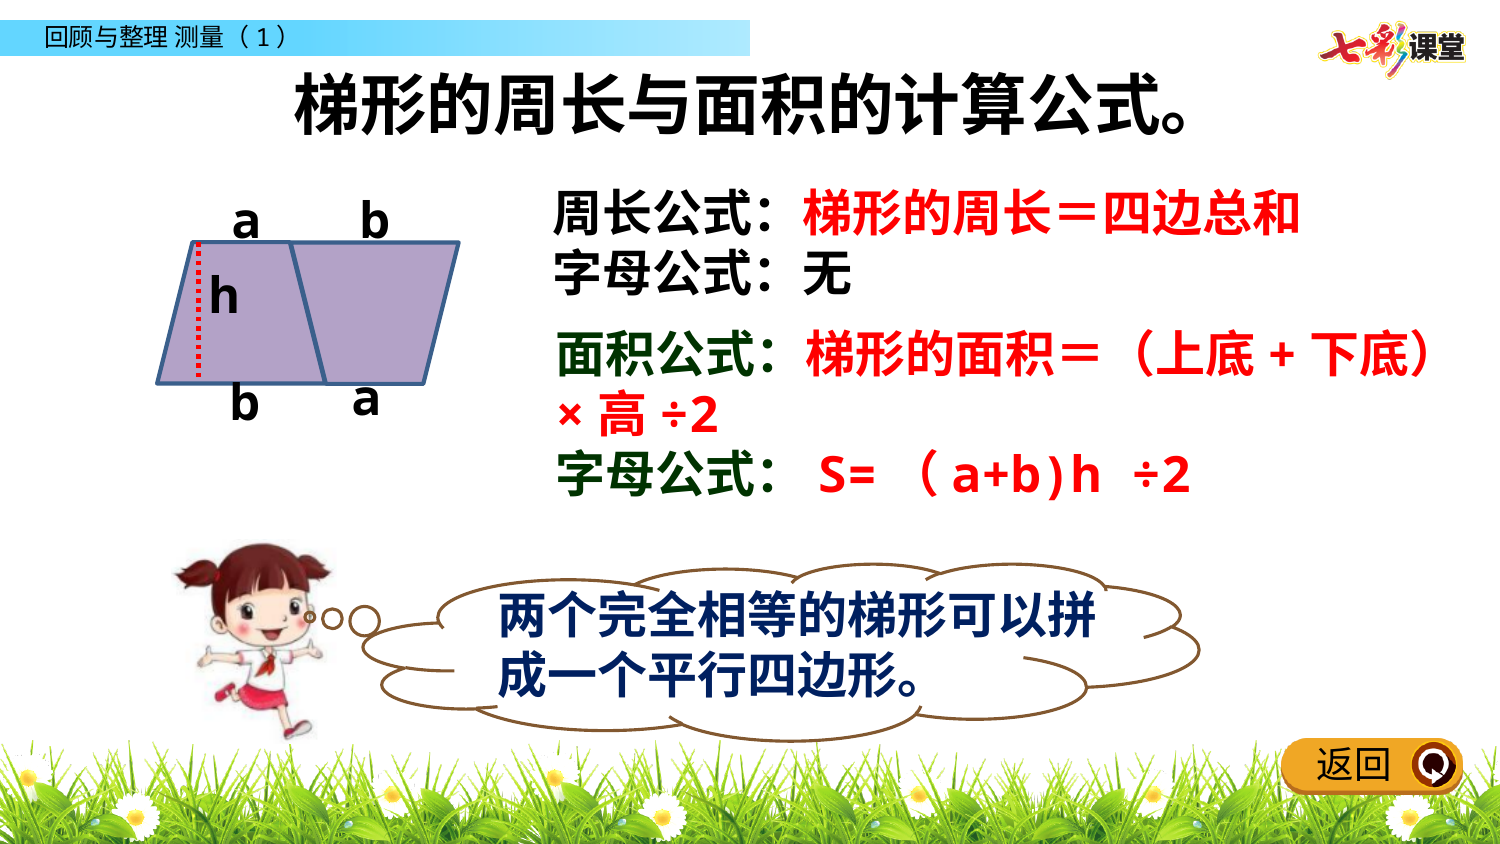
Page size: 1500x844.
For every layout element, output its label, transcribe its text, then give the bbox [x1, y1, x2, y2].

text_box 周长公式：梯形的周长＝四边总和 字母公式：无 [537, 173, 1365, 309]
text_box 面积公式：梯形的面积＝（上底+下底） ×高÷2 字母公式：S=（a+b)h ÷2 [541, 315, 1495, 511]
text_box b [215, 362, 287, 438]
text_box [290, 180, 465, 434]
text_box [155, 240, 285, 386]
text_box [1281, 733, 1464, 795]
picture [0, 539, 1500, 844]
text_box h [203, 256, 285, 332]
text_box a [216, 180, 289, 256]
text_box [363, 563, 1200, 835]
picture [1316, 20, 1468, 80]
text_box 梯形的周长与面积的计算公式。 [278, 55, 1329, 151]
